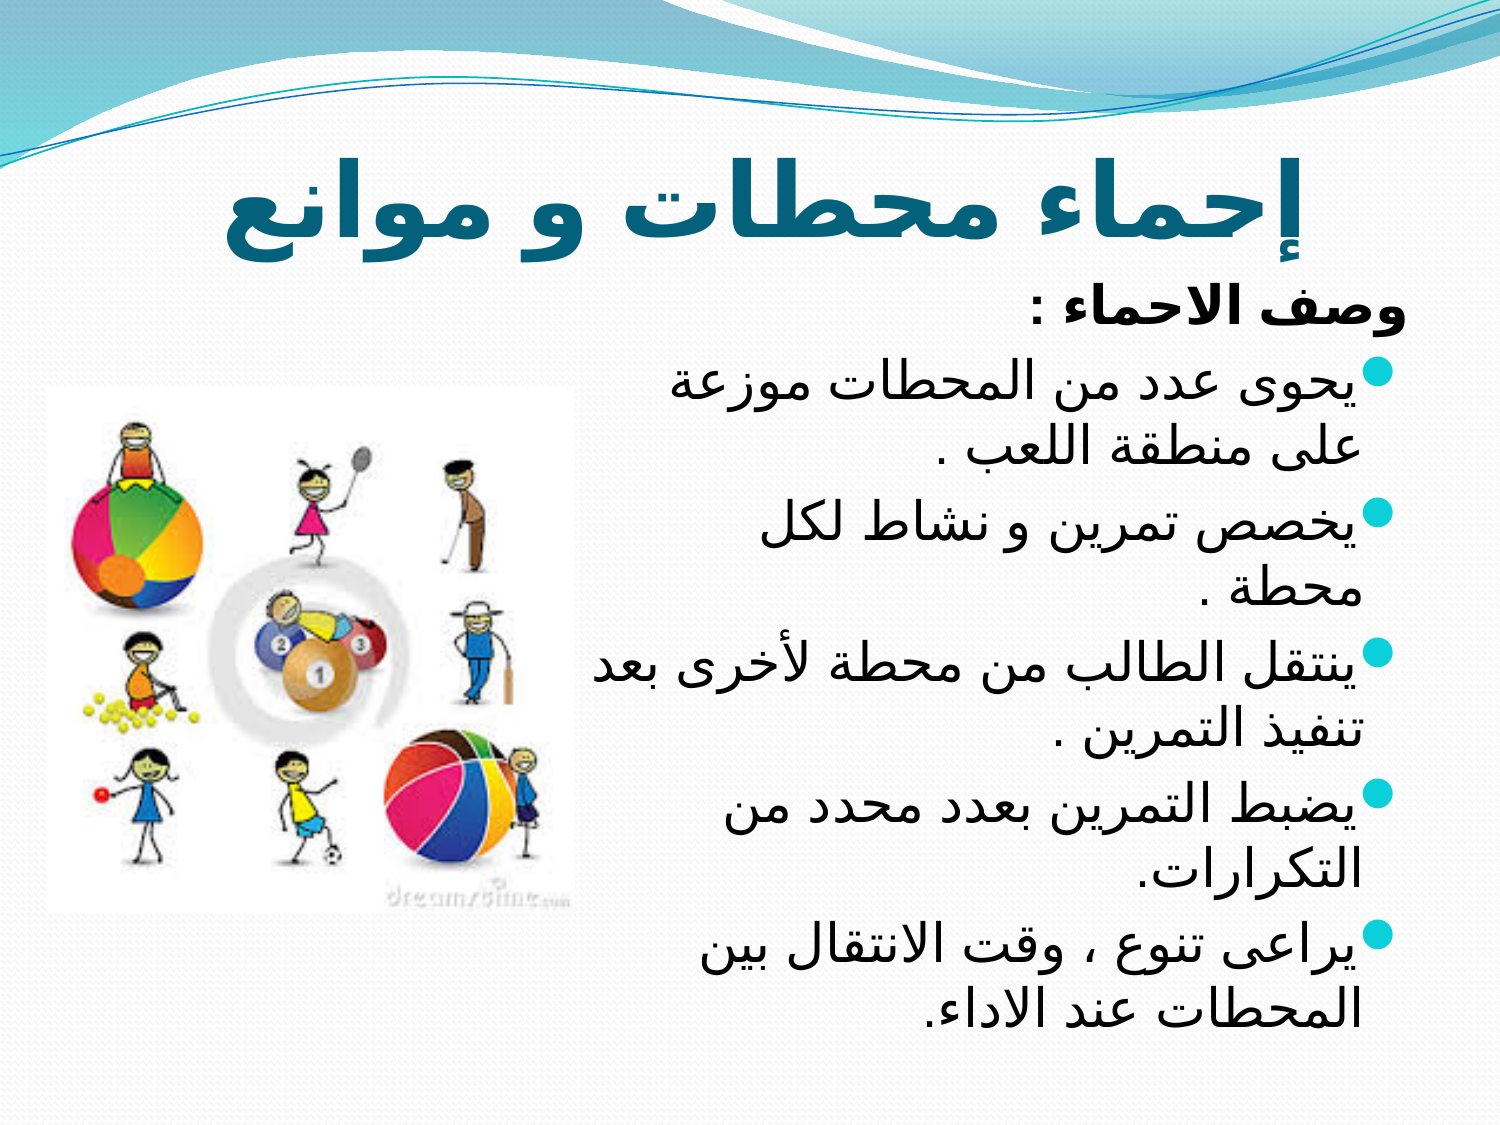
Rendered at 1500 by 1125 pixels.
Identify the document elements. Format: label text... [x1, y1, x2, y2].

picture [46, 386, 575, 915]
title إحماء محطات و موانع [75, 115, 1425, 258]
list وصف الاحماء : يحوى عدد من المحطات موزعة على منطقة اللعب . يخصص تمرين و نشاط لكل محطة . ينتقل الطالب من محطة لأخرى بعد تنفيذ التمرين . يضبط التمرين بعدد محدد من التكرارات. يراعى تنوع ، وقت الانتقال بين المحطات عند الاداء. [574, 262, 1425, 1005]
